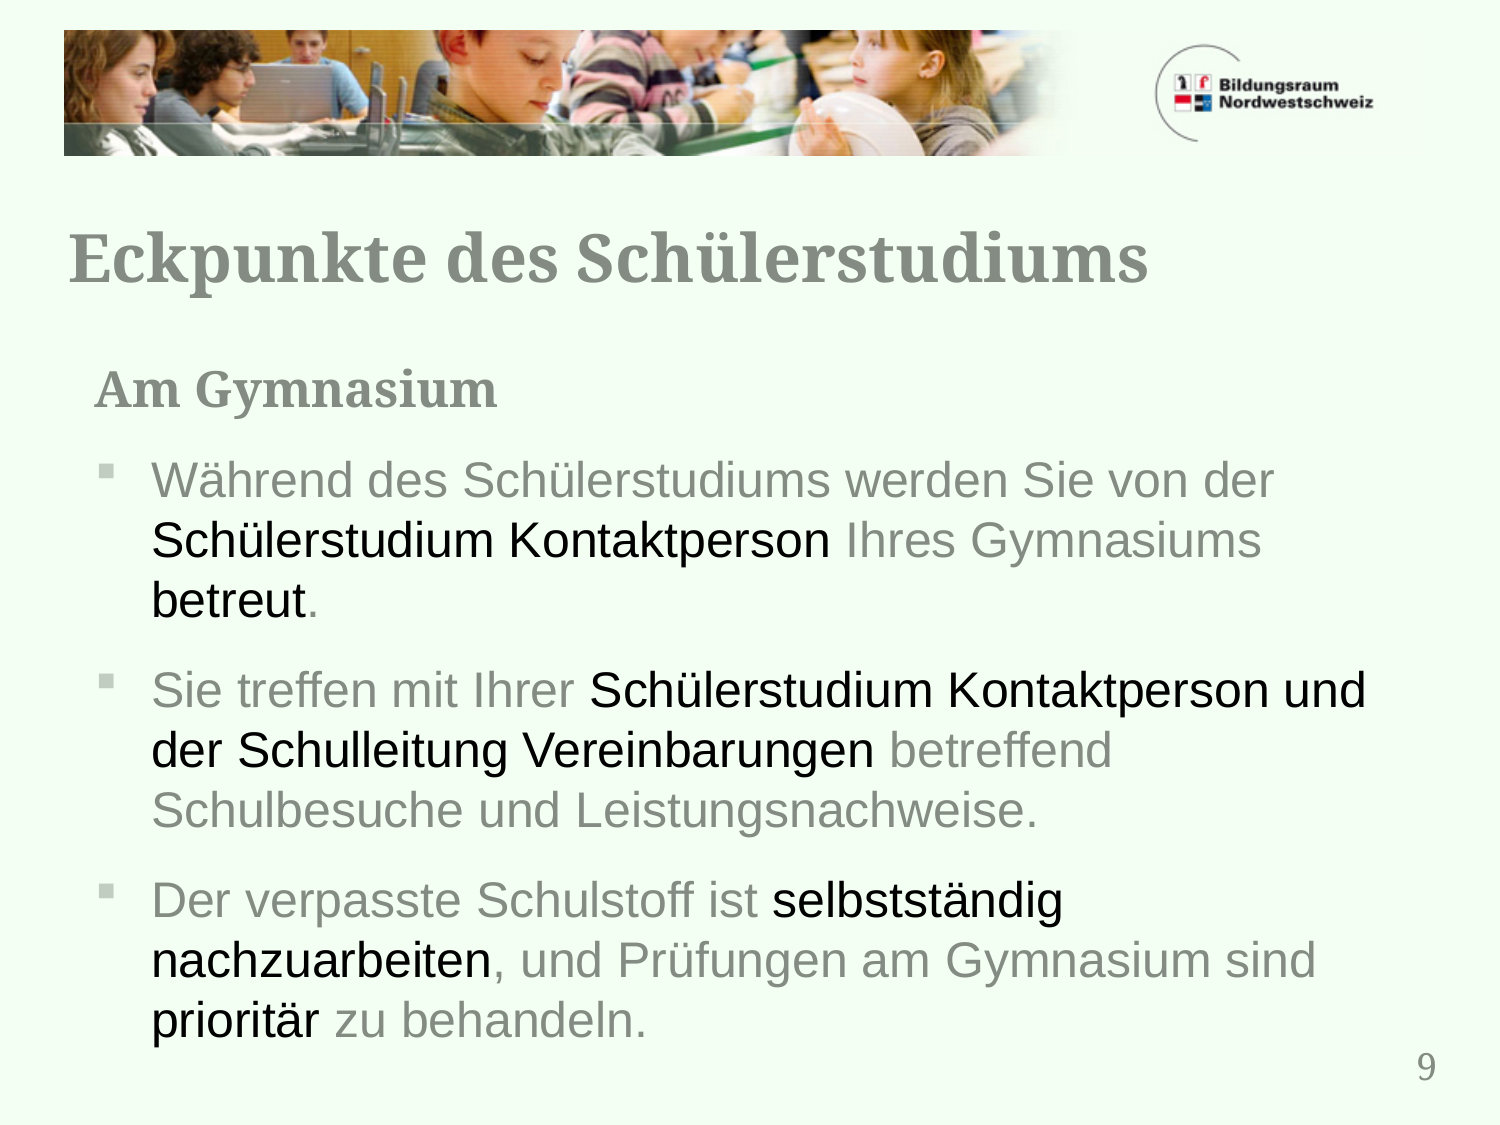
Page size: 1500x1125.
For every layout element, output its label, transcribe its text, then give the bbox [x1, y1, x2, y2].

slide_number 9 [1139, 1034, 1453, 1094]
picture [64, 30, 1425, 156]
list Am Gymnasium Während des Schülerstudiums werden Sie von der Schülerstudium Kontaktperson Ihres Gymnasiums betreut. Sie treffen mit Ihrer Schülerstudium Kontaktperson und der Schulleitung Vereinbarungen betreffend Schulbesuche und Leistungsnachweise. Der verpasste Schulstoff ist selbstständig nachzuarbeiten, und Prüfungen am Gymnasium sind prioritär zu behandeln. [64, 350, 1447, 1035]
title Eckpunkte des Schülerstudiums [53, 196, 1426, 315]
